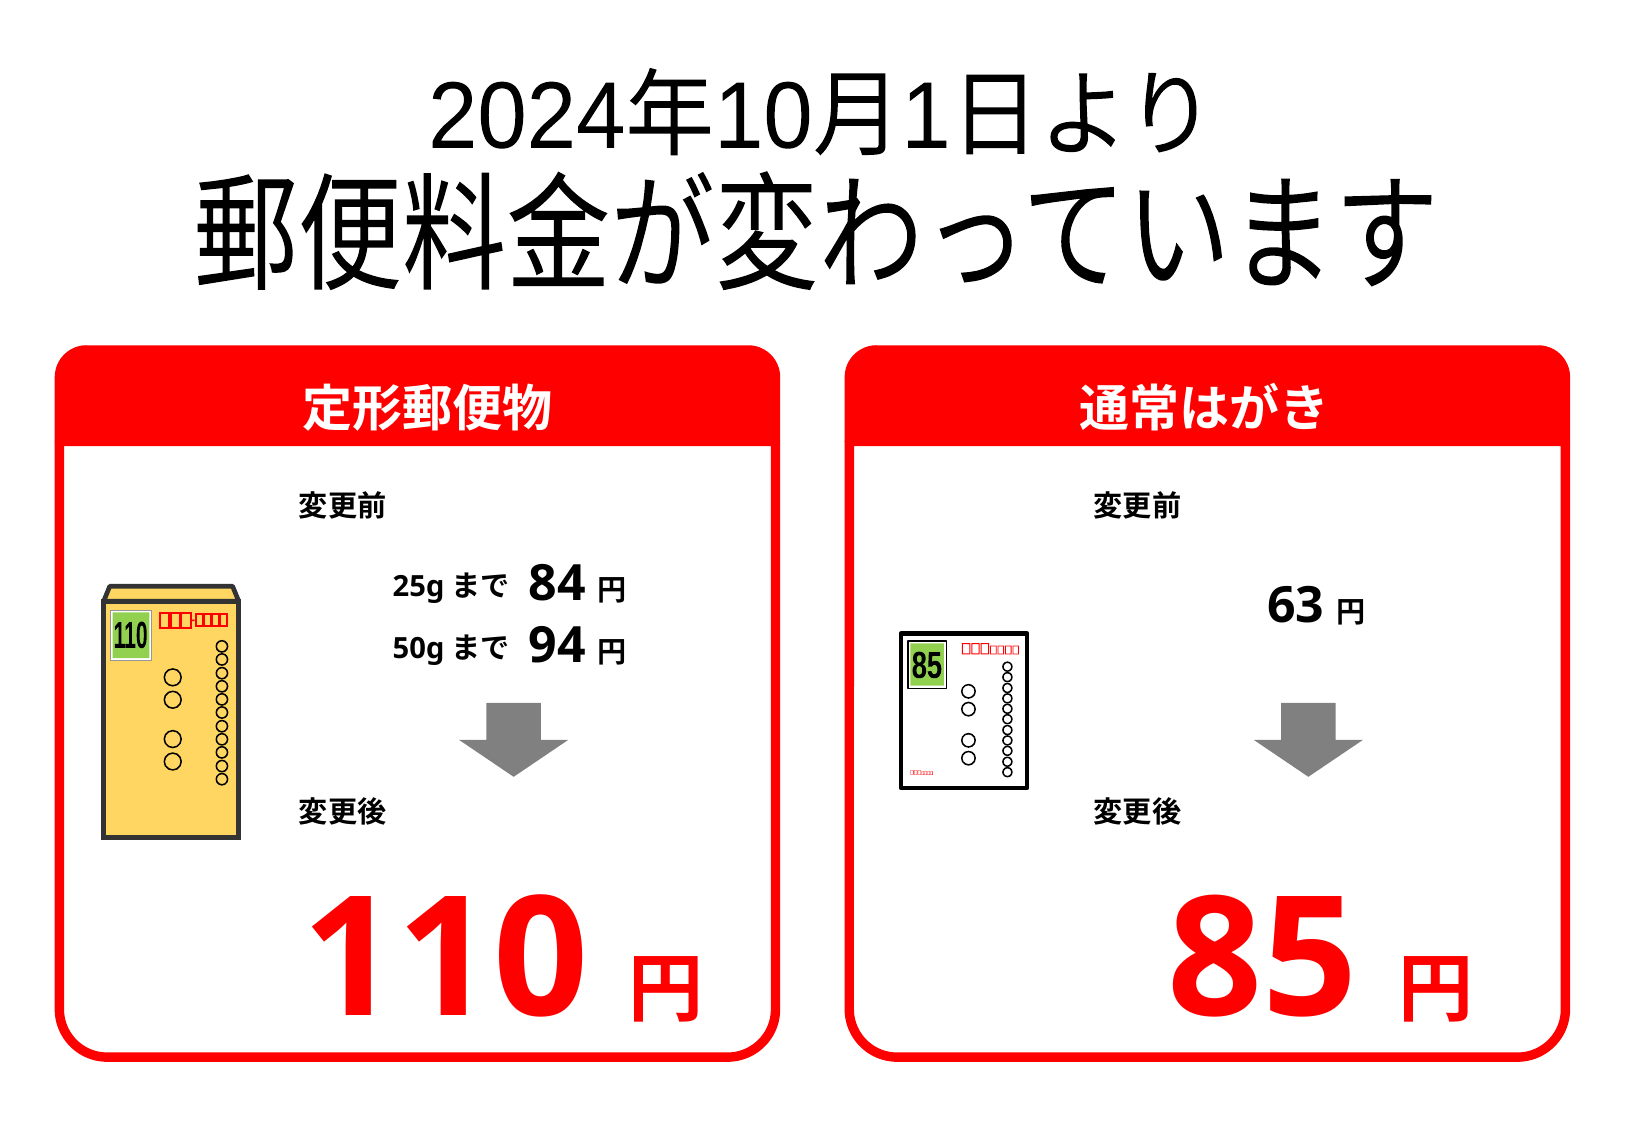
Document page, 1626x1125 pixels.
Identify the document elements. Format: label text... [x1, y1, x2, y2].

text_box [457, 700, 571, 779]
text_box 変更後 [284, 785, 402, 836]
text_box 63円 [1252, 564, 1381, 640]
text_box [900, 633, 1028, 789]
text_box [57, 347, 778, 440]
text_box [57, 439, 778, 1060]
text_box 定形郵便物 [287, 368, 568, 444]
text_box 通常はがき [1064, 368, 1345, 444]
text_box 変更前 [1078, 479, 1197, 530]
text_box [847, 439, 1568, 1060]
text_box 84円 [513, 543, 642, 605]
text_box 94円 [513, 605, 642, 680]
text_box [847, 347, 1568, 440]
text_box [1251, 700, 1365, 779]
text_box 変更前 [284, 479, 402, 530]
text_box 85円 [1152, 841, 1488, 1057]
text_box 50gまで [377, 621, 513, 672]
text_box 変更後 [1078, 785, 1197, 836]
text_box 110円 [287, 841, 719, 1057]
text_box 25gまで [377, 559, 513, 610]
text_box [103, 586, 239, 838]
